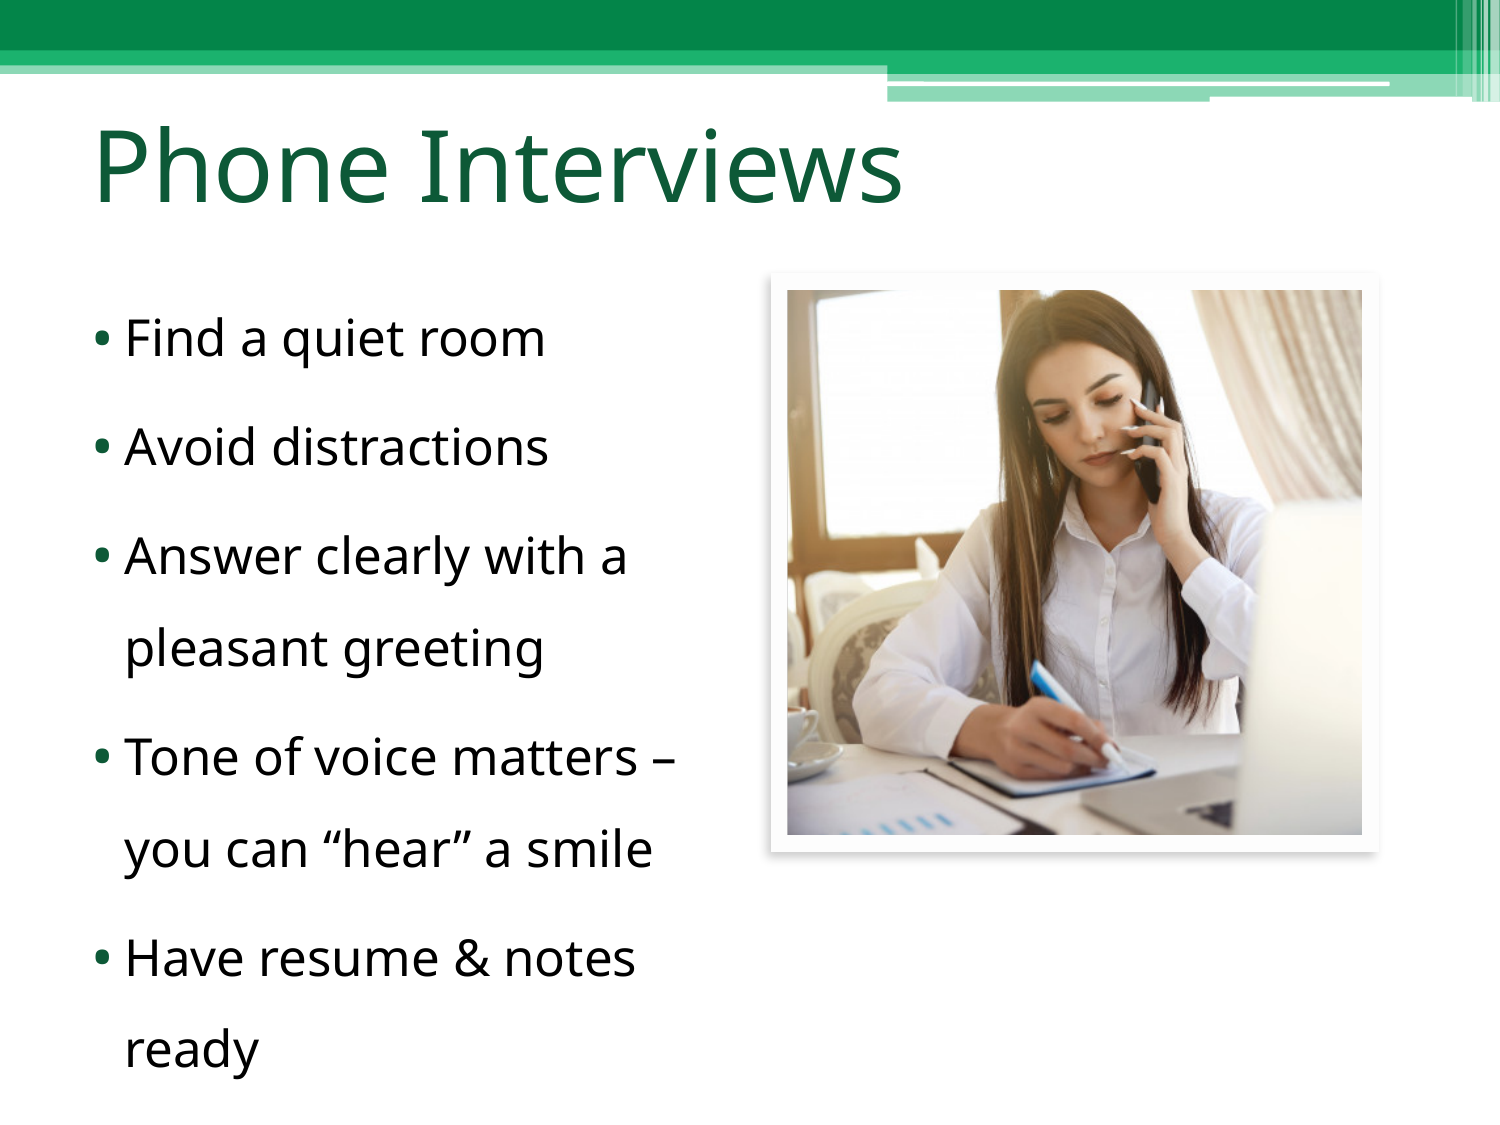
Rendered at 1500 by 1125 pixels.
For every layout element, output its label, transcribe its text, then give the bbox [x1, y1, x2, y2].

list Find a quiet room Avoid distractions Answer clearly with a pleasant greeting Tone of voice matters – you can “hear” a smile Have resume & notes ready [64, 267, 788, 1125]
title Phone Interviews [76, 87, 1448, 238]
picture [787, 289, 1363, 836]
